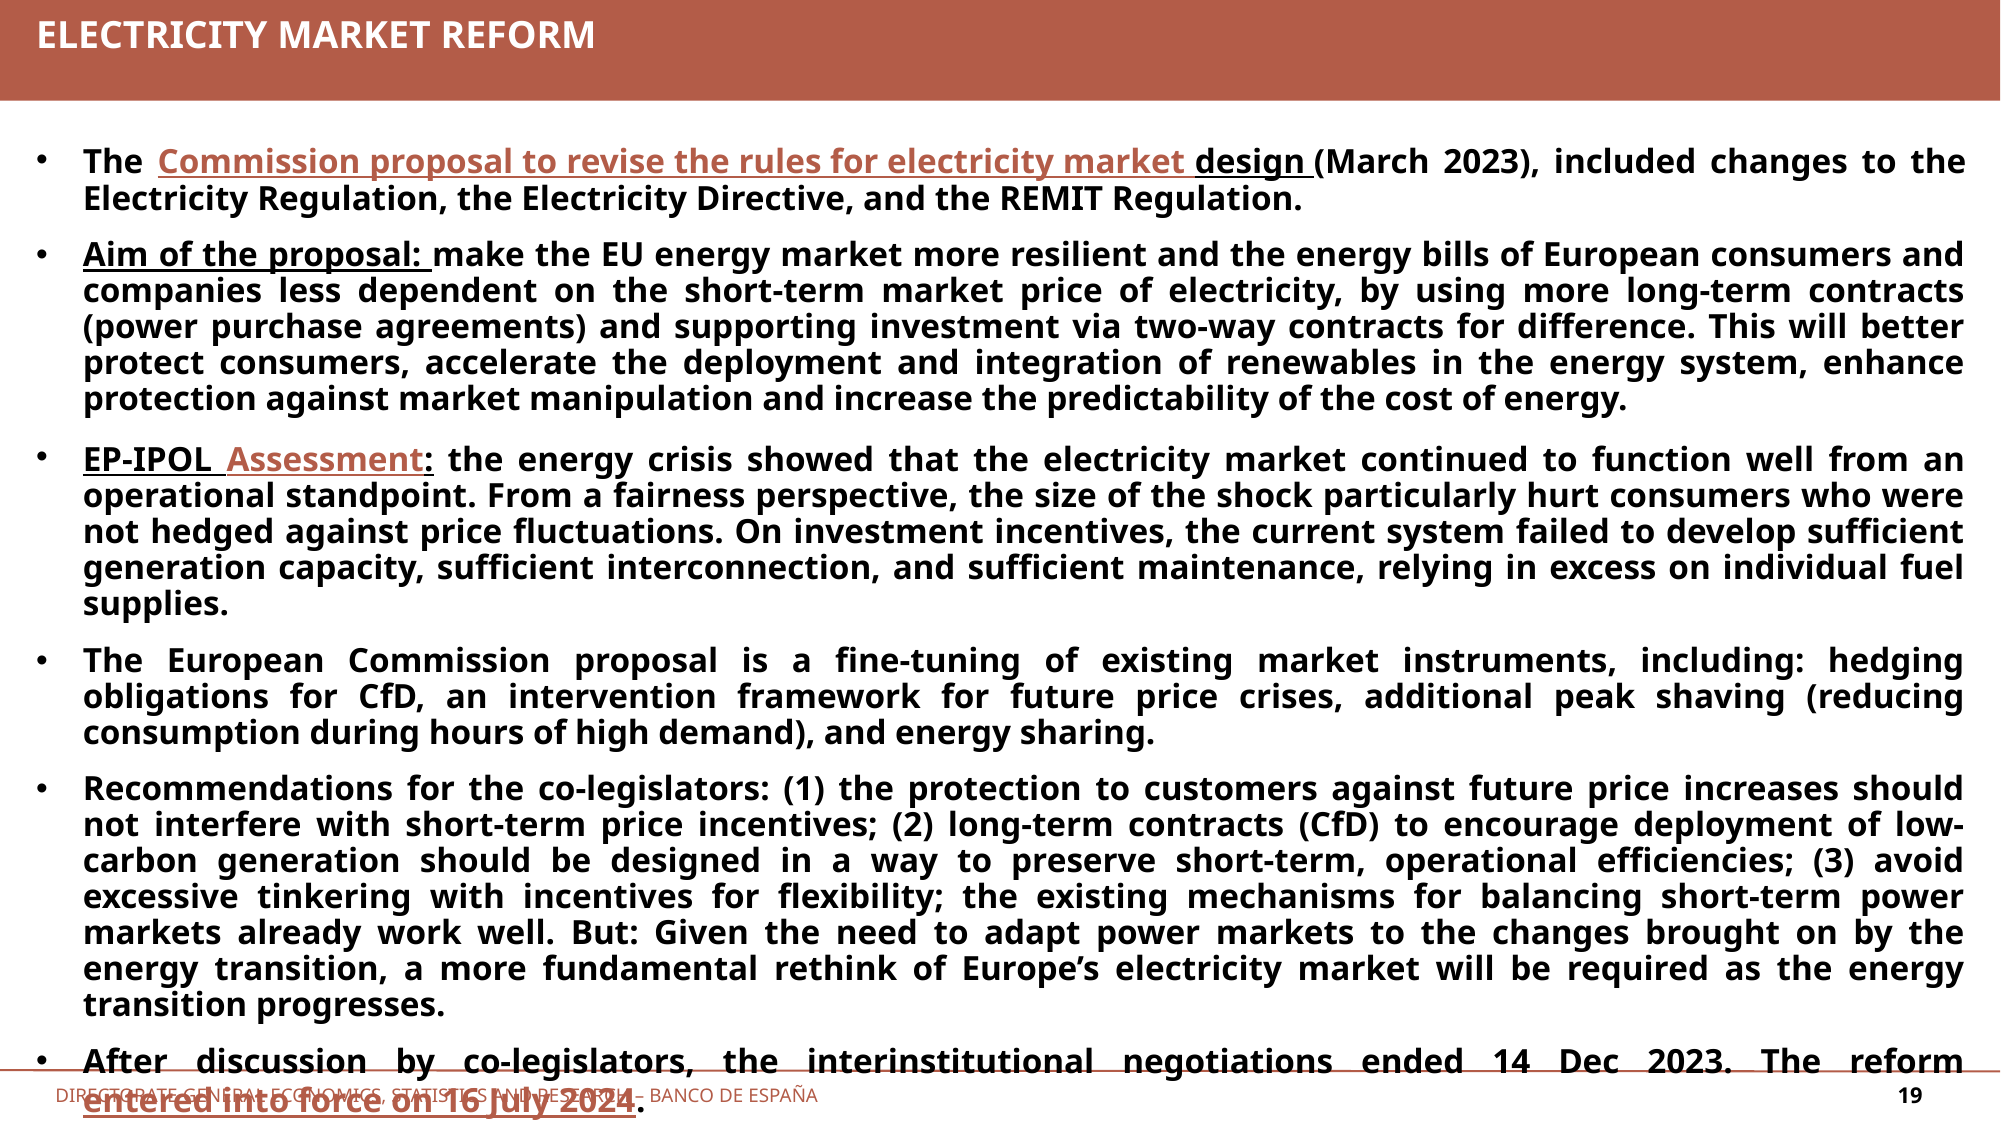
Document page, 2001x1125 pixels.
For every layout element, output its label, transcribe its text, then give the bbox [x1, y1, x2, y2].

list The Commission proposal to revise the rules for electricity market design (March 2023), included changes to the Electricity Regulation, the Electricity Directive, and the REMIT Regulation. Aim of the proposal: make the EU energy market more resilient and the energy bills of European consumers and companies less dependent on the short-term market price of electricity, by using more long-term contracts (power purchase agreements) and supporting investment via two-way contracts for difference. This will better protect consumers, accelerate the deployment and integration of renewables in the energy system, enhance protection against market manipulation and increase the predictability of the cost of energy. EP-IPOL Assessment: the energy crisis showed that the electricity market continued to function well from an operational standpoint. From a fairness perspective, the size of the shock particularly hurt consumers who were not hedged against price fluctuations. On investment incentives, the current system failed to develop sufficient generation capacity, sufficient interconnection, and sufficient maintenance, relying in excess on individual fuel supplies. The European Commission proposal is a fine-tuning of existing market instruments, including: hedging obligations for CfD, an intervention framework for future price crises, additional peak shaving (reducing consumption during hours of high demand), and energy sharing. Recommendations for the co-legislators: (1) the protection to customers against future price increases should not interfere with short-term price incentives; (2) long-term contracts (CfD) to encourage deployment of low-carbon generation should be designed in a way to preserve short-term, operational efficiencies; (3) avoid excessive tinkering with incentives for flexibility; the existing mechanisms for balancing short-term power markets already work well. But: Given the need to adapt power markets to the changes brought on by the energy transition, a more fundamental rethink of Europe’s electricity market will be required as the energy transition progresses. After discussion by co-legislators, the interinstitutional negotiations ended 14 Dec 2023. The reform entered into force on 16 July 2024. [21, 133, 1983, 1059]
title Electricity market reform [21, 8, 1983, 100]
slide_number 19 [1843, 1074, 1938, 1122]
